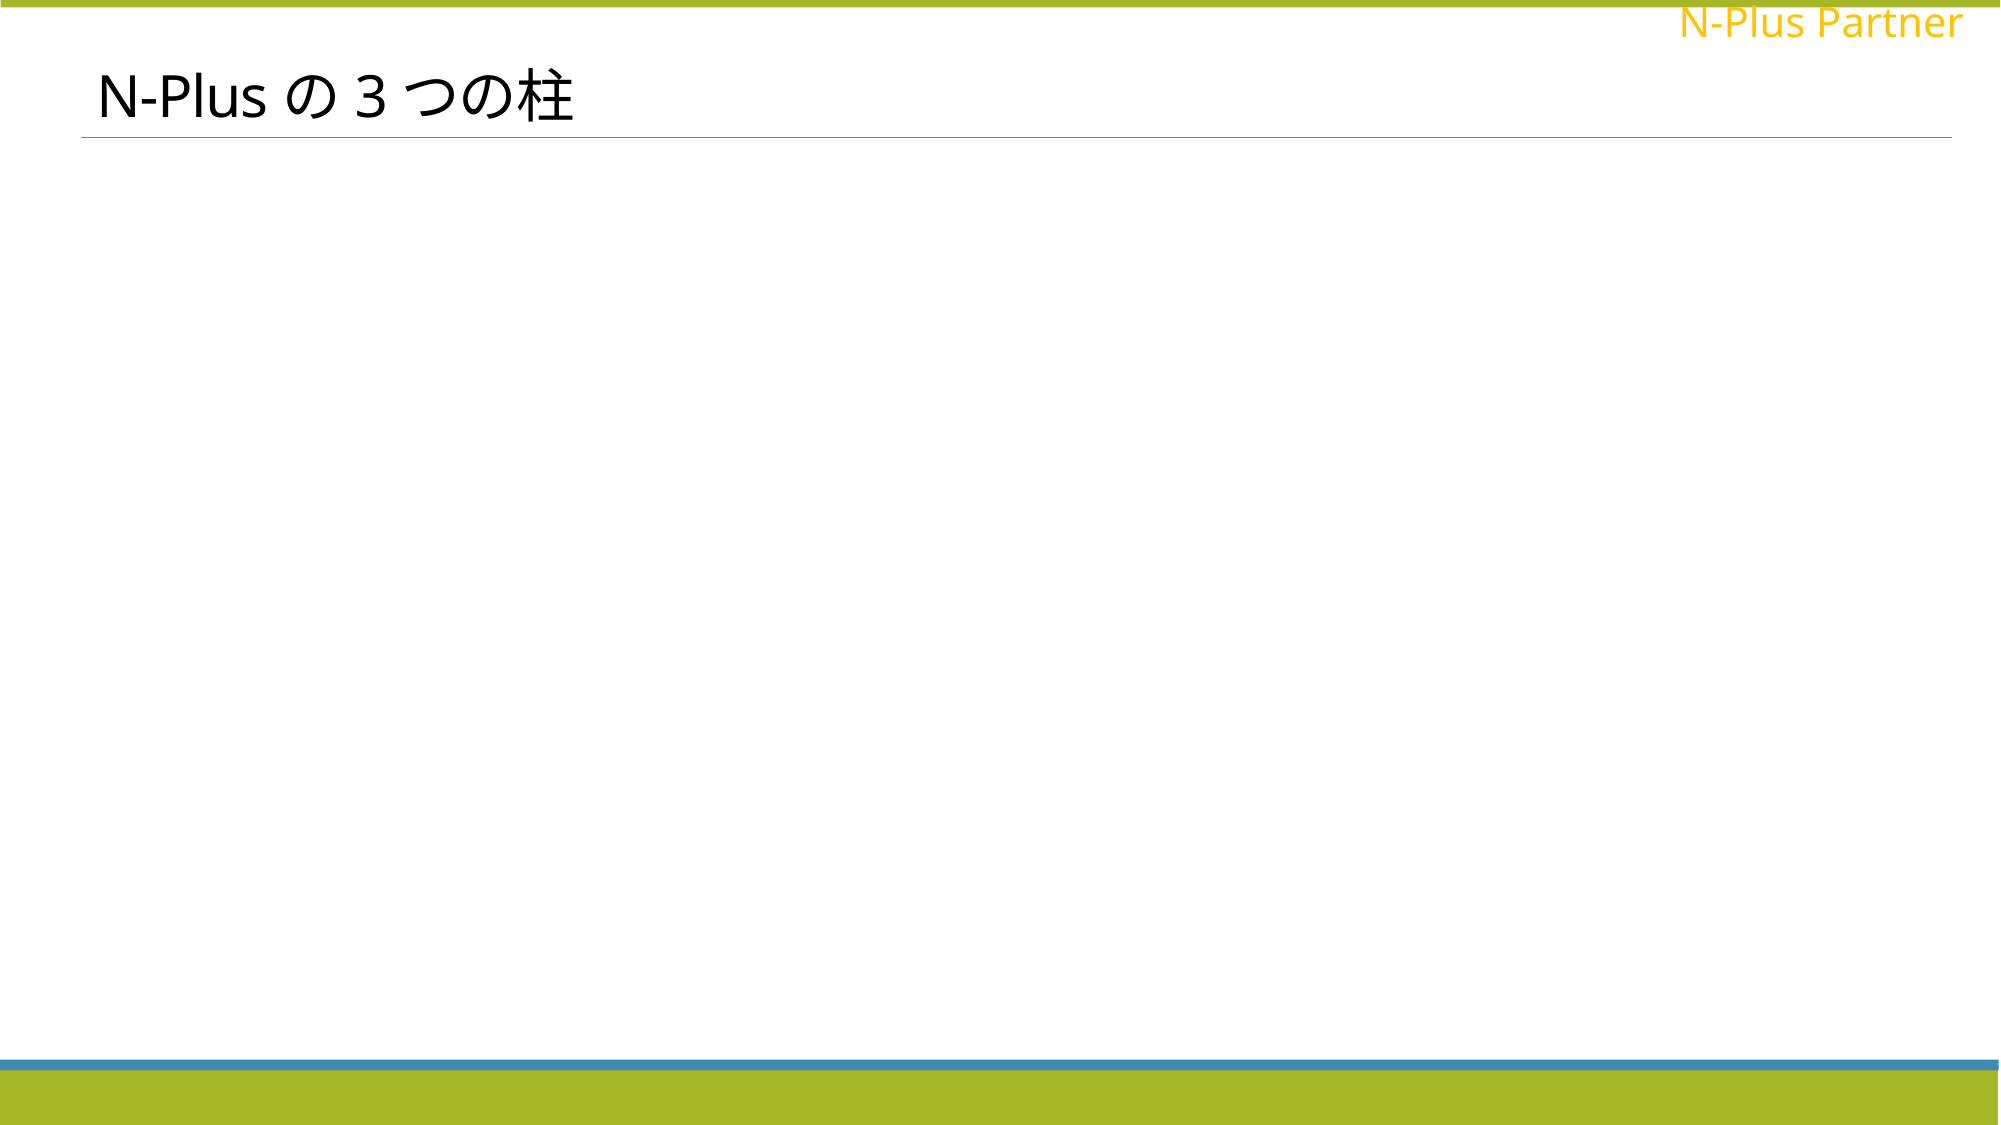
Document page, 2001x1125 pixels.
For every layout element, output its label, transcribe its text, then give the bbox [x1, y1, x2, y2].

title N-Plusの3つの柱 [81, 49, 1953, 138]
